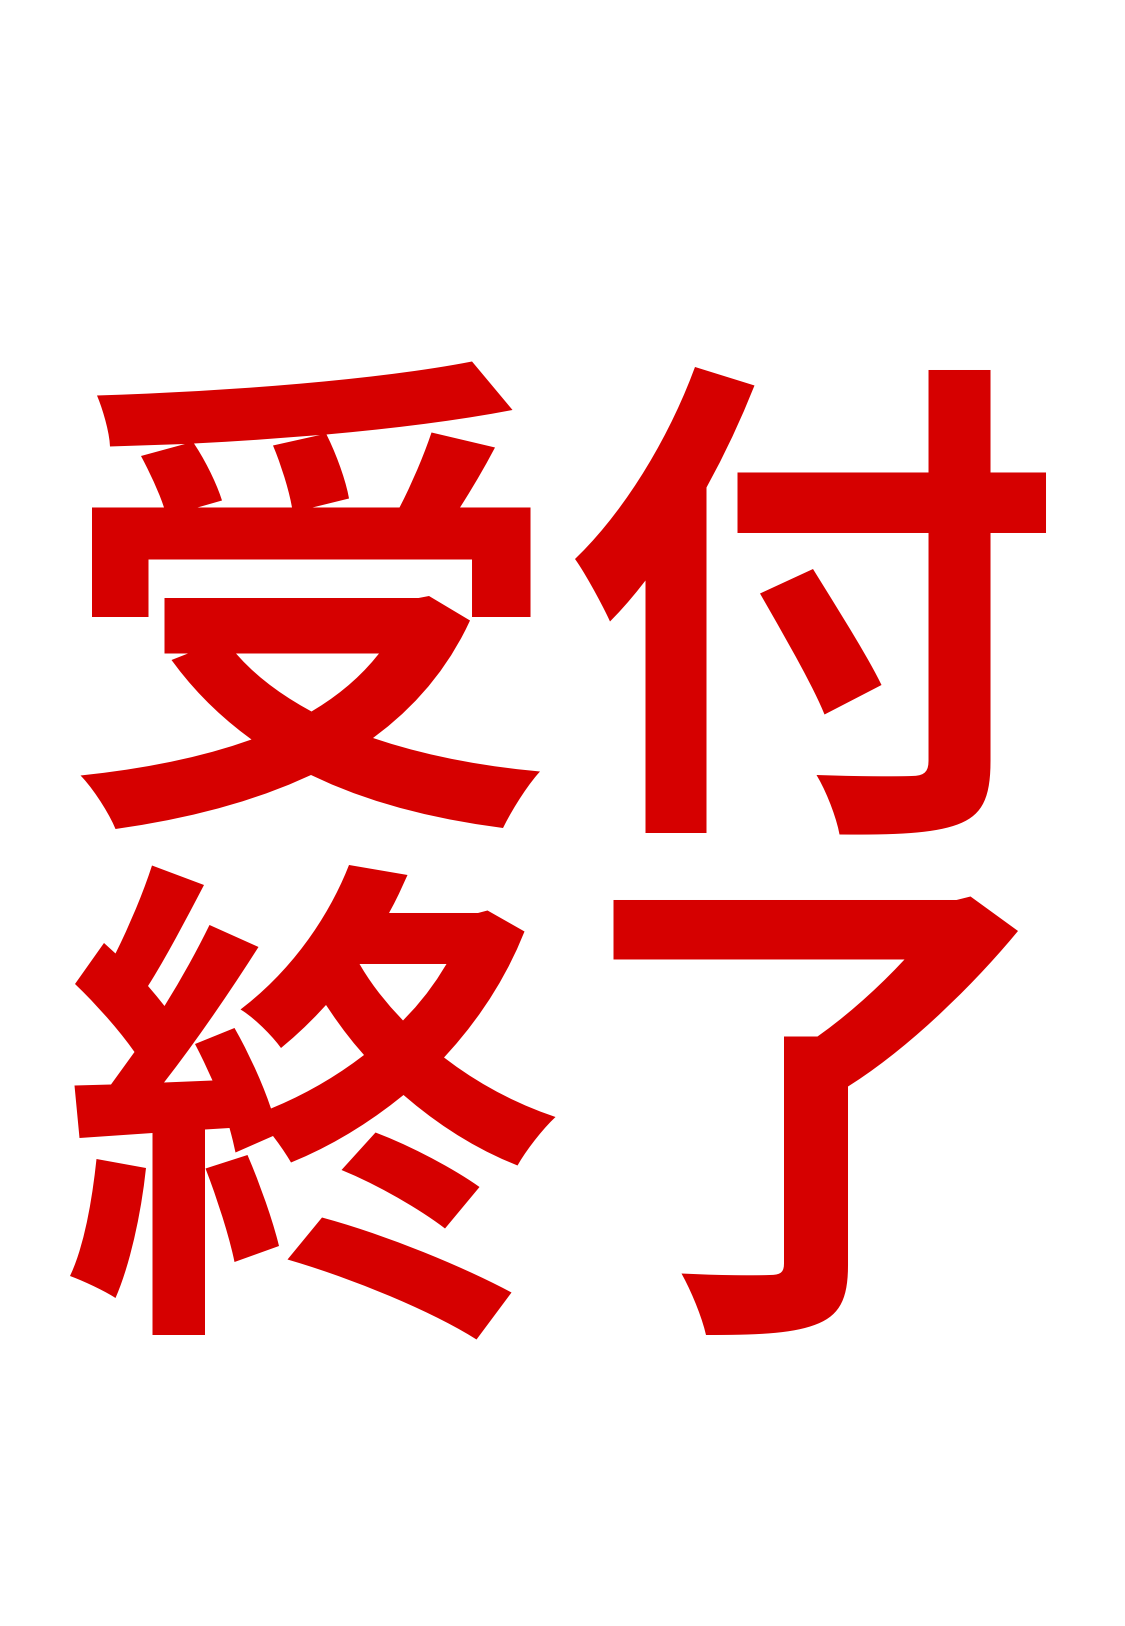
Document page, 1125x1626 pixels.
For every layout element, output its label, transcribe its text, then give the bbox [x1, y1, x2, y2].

text_box 受付 終了 [1, 382, 1125, 1398]
